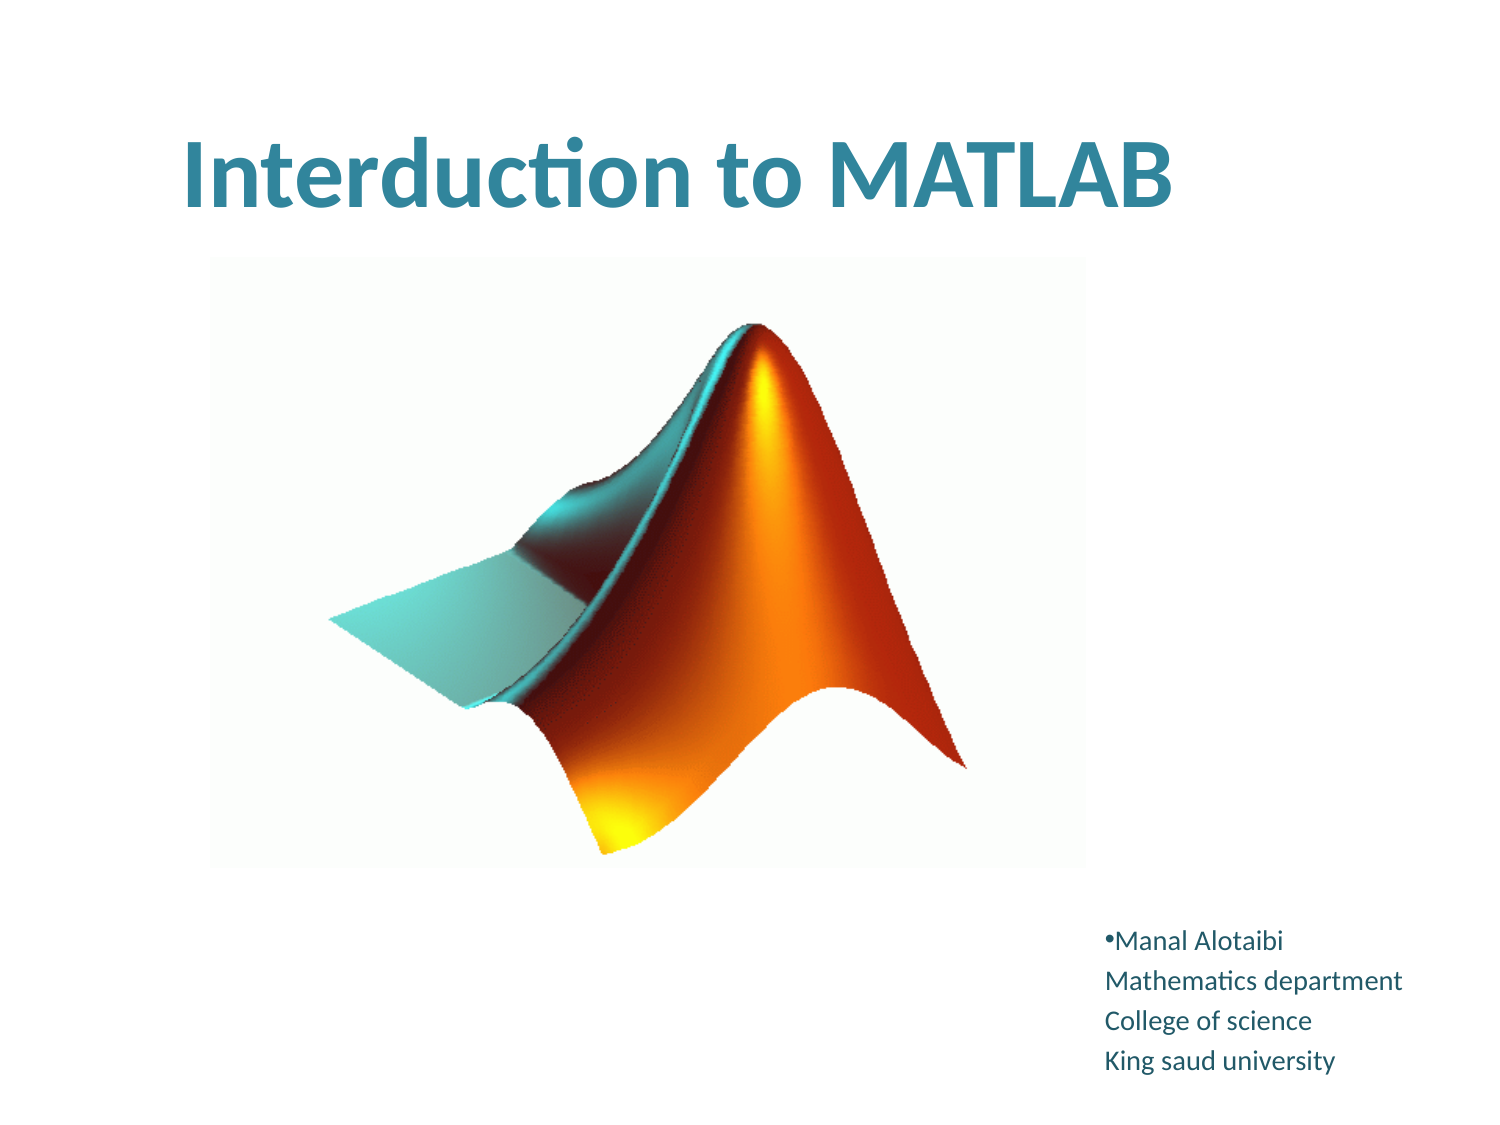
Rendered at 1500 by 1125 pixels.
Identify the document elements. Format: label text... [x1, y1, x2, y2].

subtitle Manal Alotaibi Mathematics department College of science King saud university [1089, 914, 1437, 1085]
title Interduction to MATLAB [105, 46, 1252, 288]
picture [210, 257, 1087, 868]
